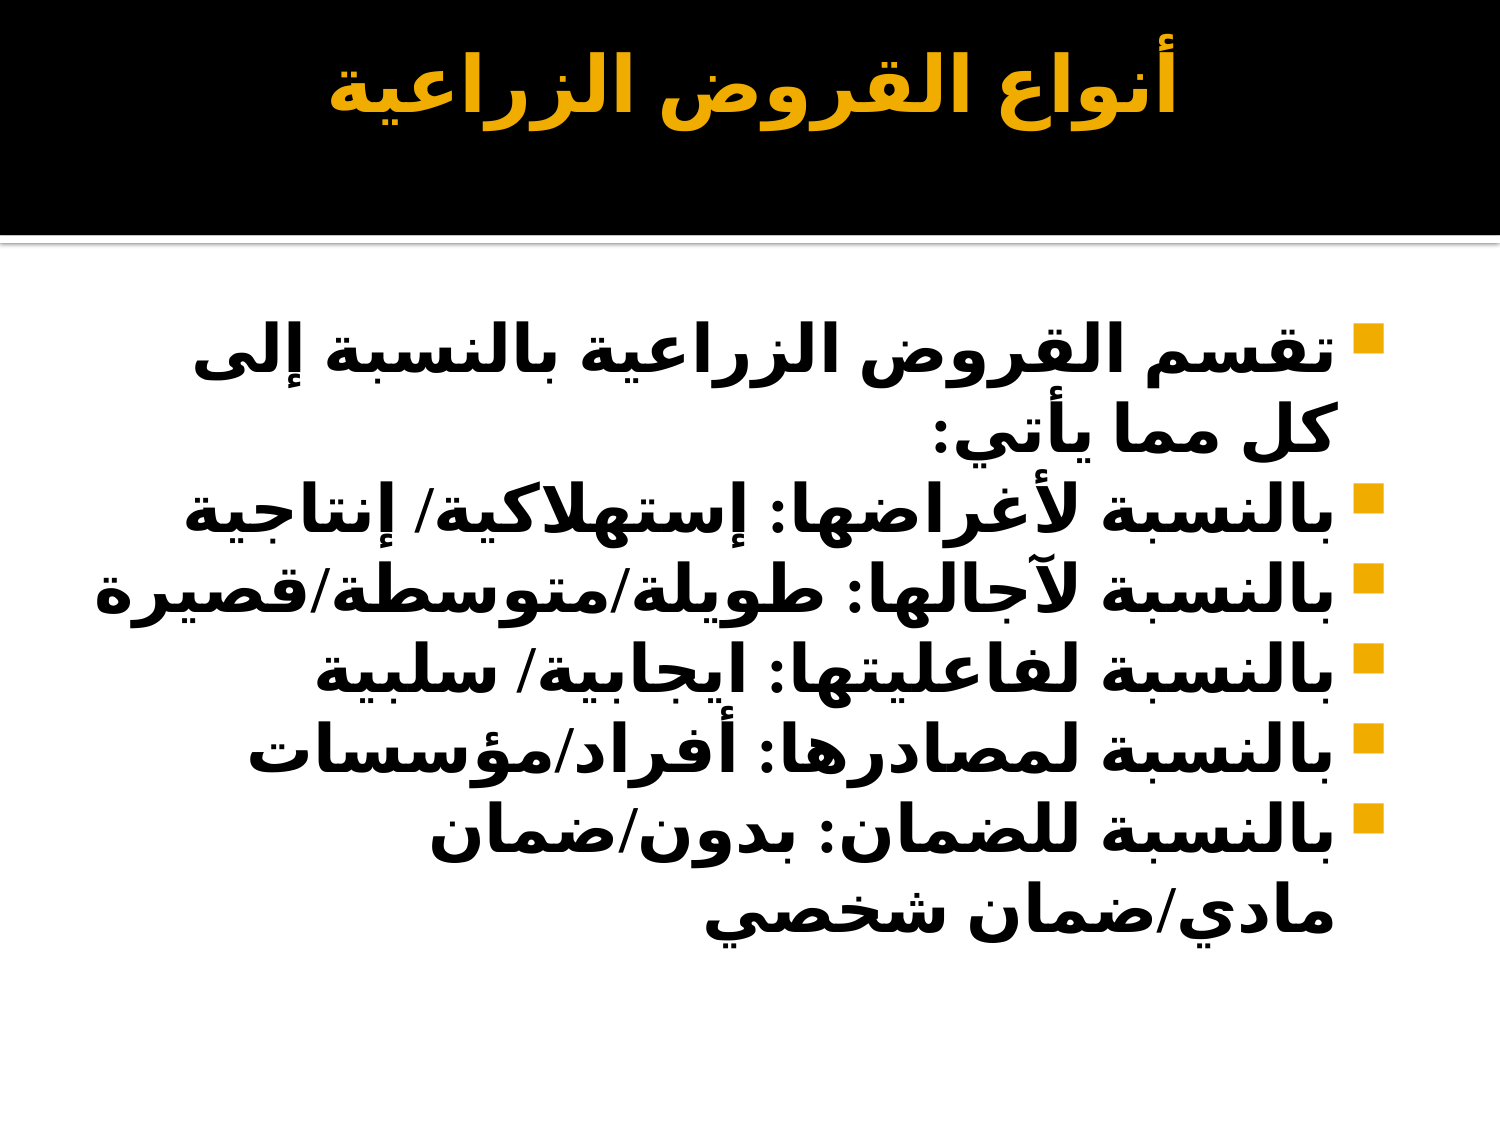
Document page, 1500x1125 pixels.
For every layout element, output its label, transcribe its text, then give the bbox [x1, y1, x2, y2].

list تقسم القروض الزراعية بالنسبة إلى كل مما يأتي: بالنسبة لأغراضها: إستهلاكية/ إنتاجية بالنسبة لآجالها: طويلة/متوسطة/قصيرة بالنسبة لفاعليتها: ايجابية/ سلبية بالنسبة لمصادرها: أفراد/مؤسسات بالنسبة للضمان: بدون/ضمان مادي/ضمان شخصي [75, 291, 1425, 1050]
title أنواع القروض الزراعية [75, 25, 1425, 231]
